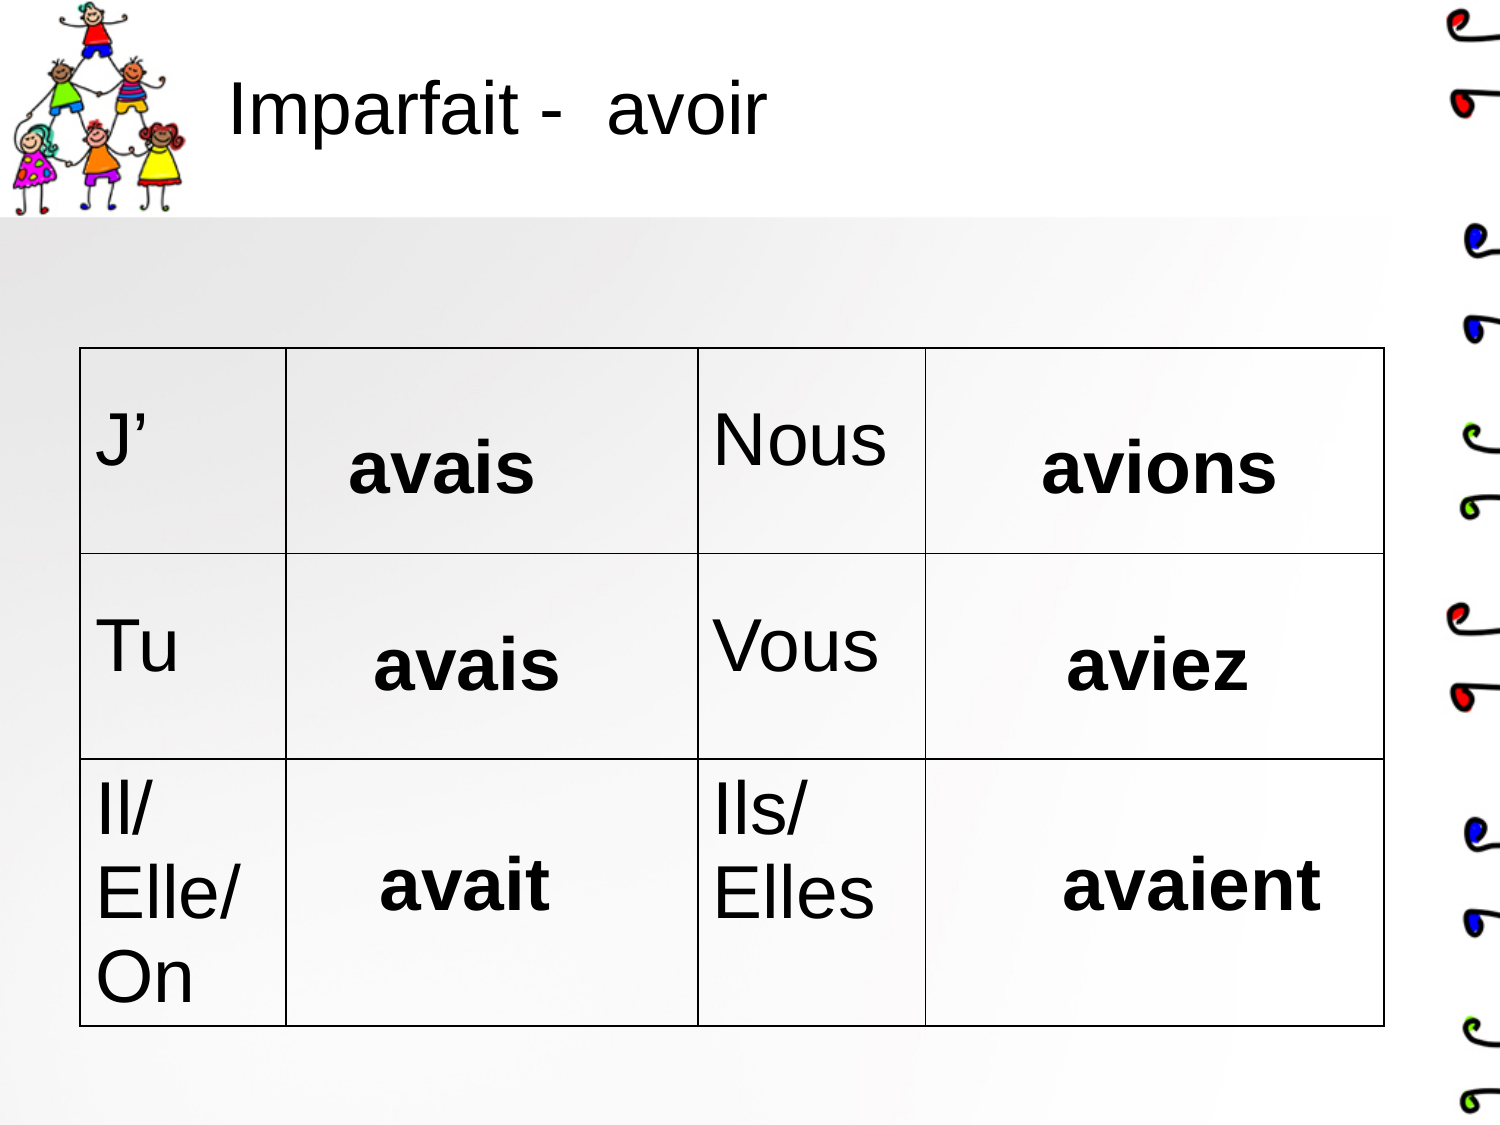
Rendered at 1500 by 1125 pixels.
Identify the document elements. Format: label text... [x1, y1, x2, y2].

picture [0, 0, 1500, 1125]
text_box avait [364, 828, 566, 934]
table_cell Ils/ Elles [699, 760, 925, 1025]
table_cell Tu [81, 554, 285, 758]
text_box avais [333, 410, 551, 516]
table_header J’ [81, 349, 285, 553]
table_cell [287, 760, 697, 1025]
text_box avais [358, 608, 576, 713]
text_box aviez [1051, 608, 1344, 713]
table_cell Il/ Elle/ On [81, 760, 285, 1025]
table_header [287, 349, 697, 553]
table_header [926, 349, 1383, 553]
text_box avaient [1048, 828, 1341, 934]
table_cell Vous [699, 554, 925, 758]
title Imparfait - avoir [212, 16, 1463, 192]
table_cell [926, 554, 1383, 758]
table_header Nous [699, 349, 925, 553]
table_cell [287, 554, 697, 758]
text_box avions [1026, 410, 1319, 516]
table_cell [926, 760, 1383, 1025]
